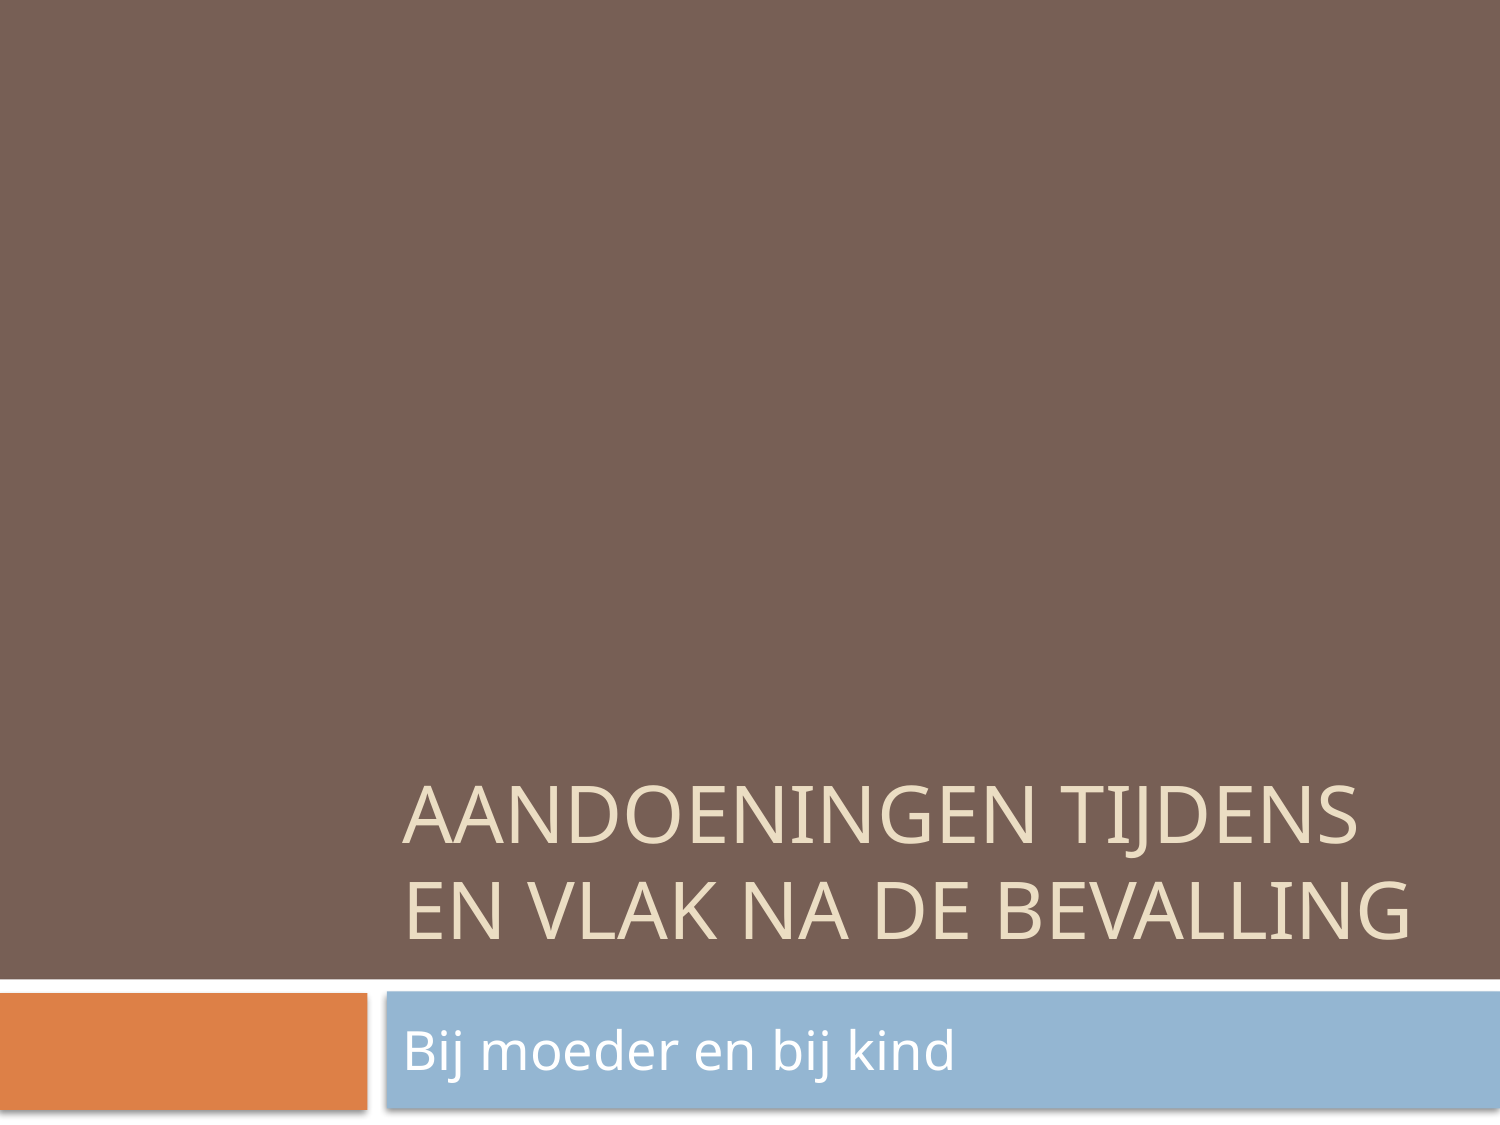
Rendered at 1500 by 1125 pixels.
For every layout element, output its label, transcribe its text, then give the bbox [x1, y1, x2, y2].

title Aandoeningen tijdens en vlak na de bevalling [387, 662, 1450, 963]
subtitle Bij moeder en bij kind [387, 992, 1488, 1105]
